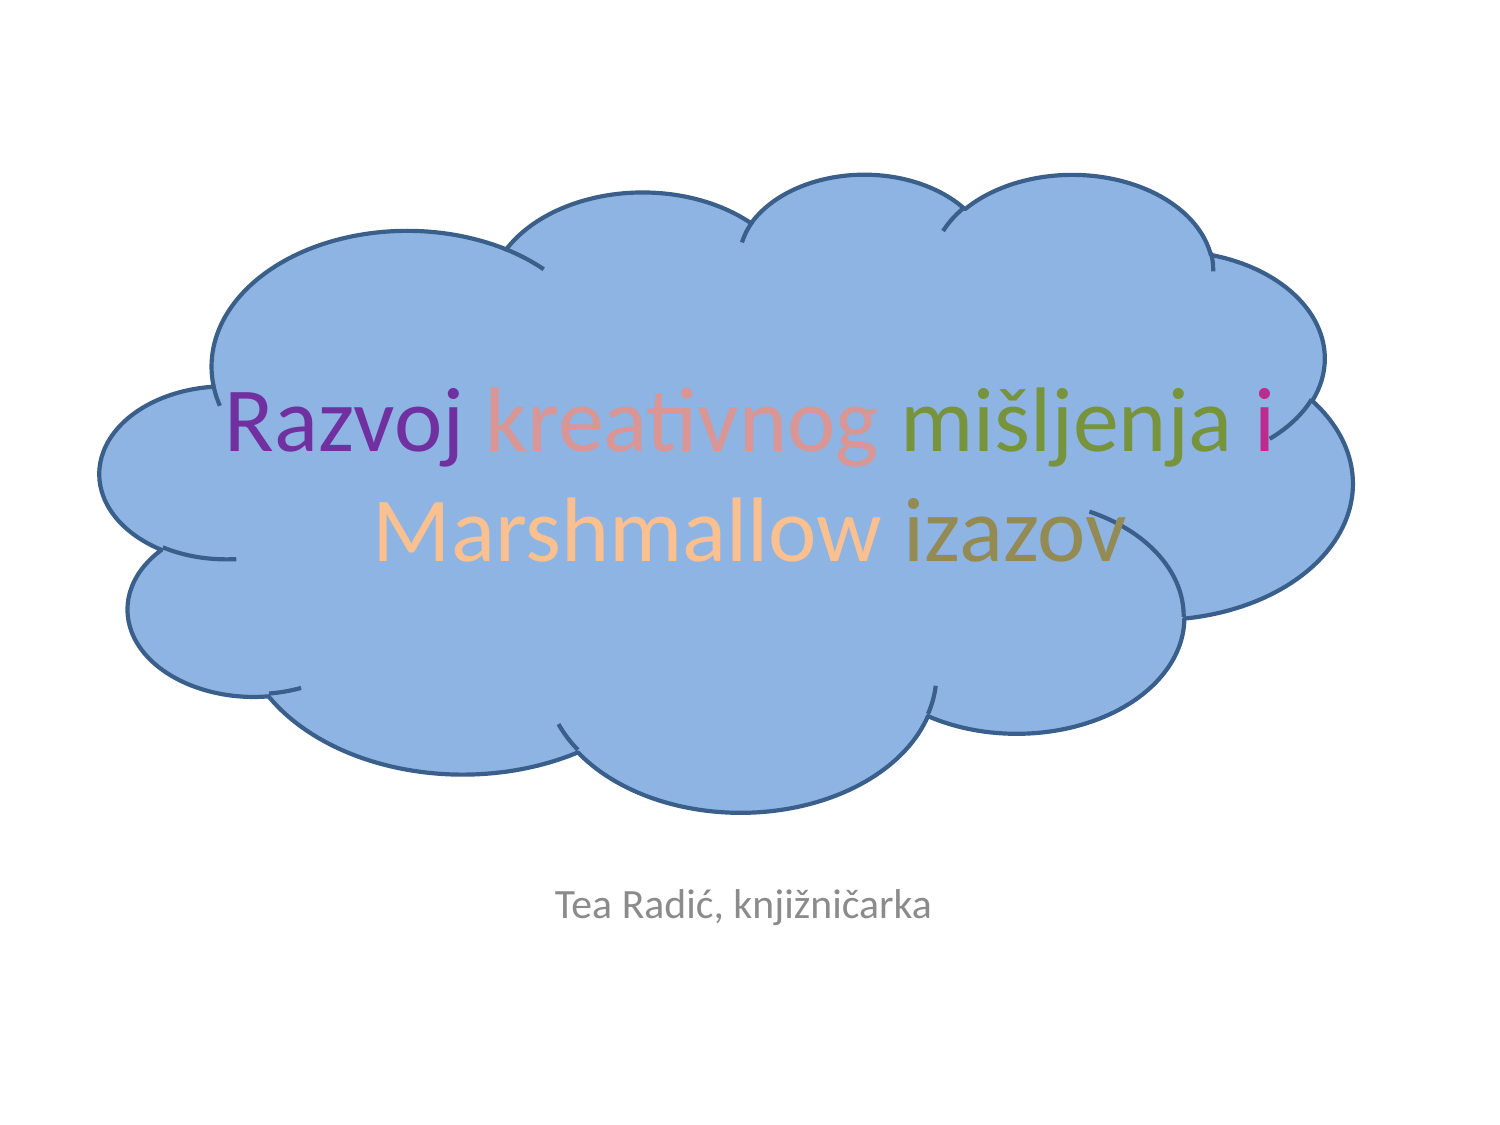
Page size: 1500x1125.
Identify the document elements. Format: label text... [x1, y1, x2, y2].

text_box [97, 432, 112, 517]
title Razvoj kreativnog mišljenja i Marshmallow izazov [112, 349, 1388, 591]
text_box [125, 591, 1282, 815]
text_box [211, 172, 1327, 349]
subtitle Tea Radić, knjižničarka [218, 869, 1269, 996]
